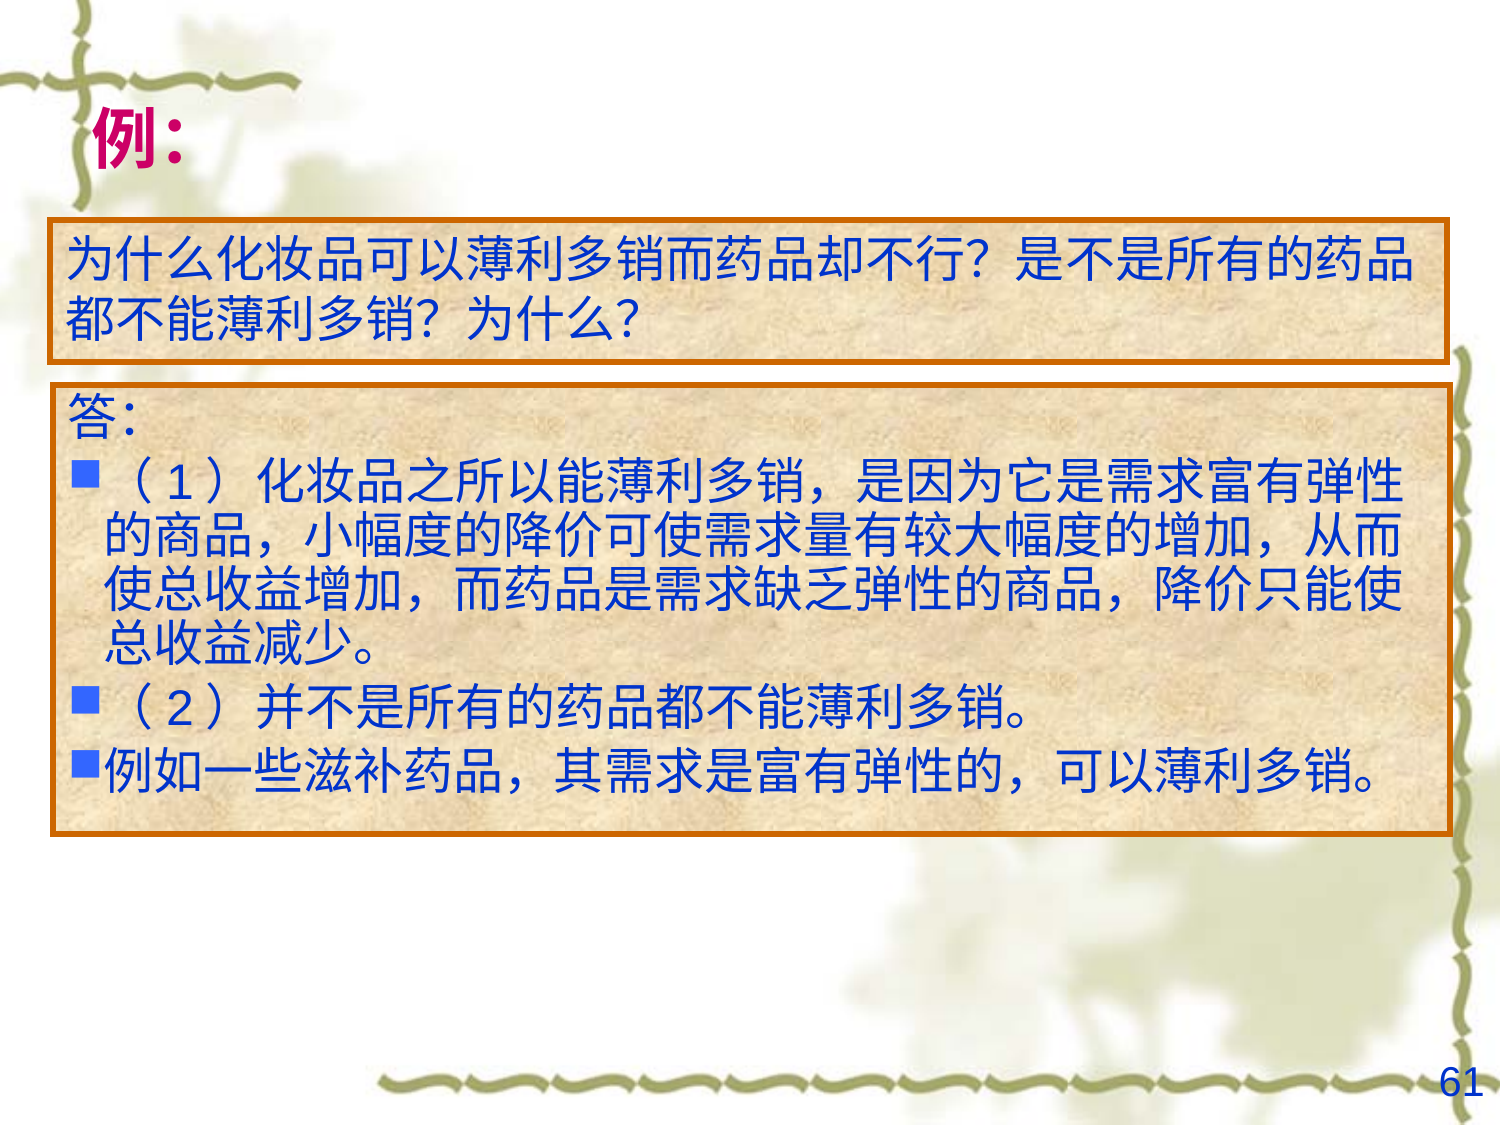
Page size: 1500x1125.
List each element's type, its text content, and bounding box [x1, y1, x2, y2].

text_box 答： （1）化妆品之所以能薄利多销，是因为它是需求富有弹性的商品，小幅度的降价可使需求量有较大幅度的增加，从而使总收益增加，而药品是需求缺乏弹性的商品，降价只能使总收益减少。 （2）并不是所有的药品都不能薄利多销。 例如一些滋补药品，其需求是富有弹性的，可以薄利多销。 [53, 385, 1450, 834]
picture [0, 0, 1500, 1125]
title 例： [76, 90, 1447, 185]
slide_number 61 [1080, 1046, 1500, 1125]
list 为什么化妆品可以薄利多销而药品却不行？是不是所有的药品都不能薄利多销？为什么？ [50, 220, 1447, 362]
